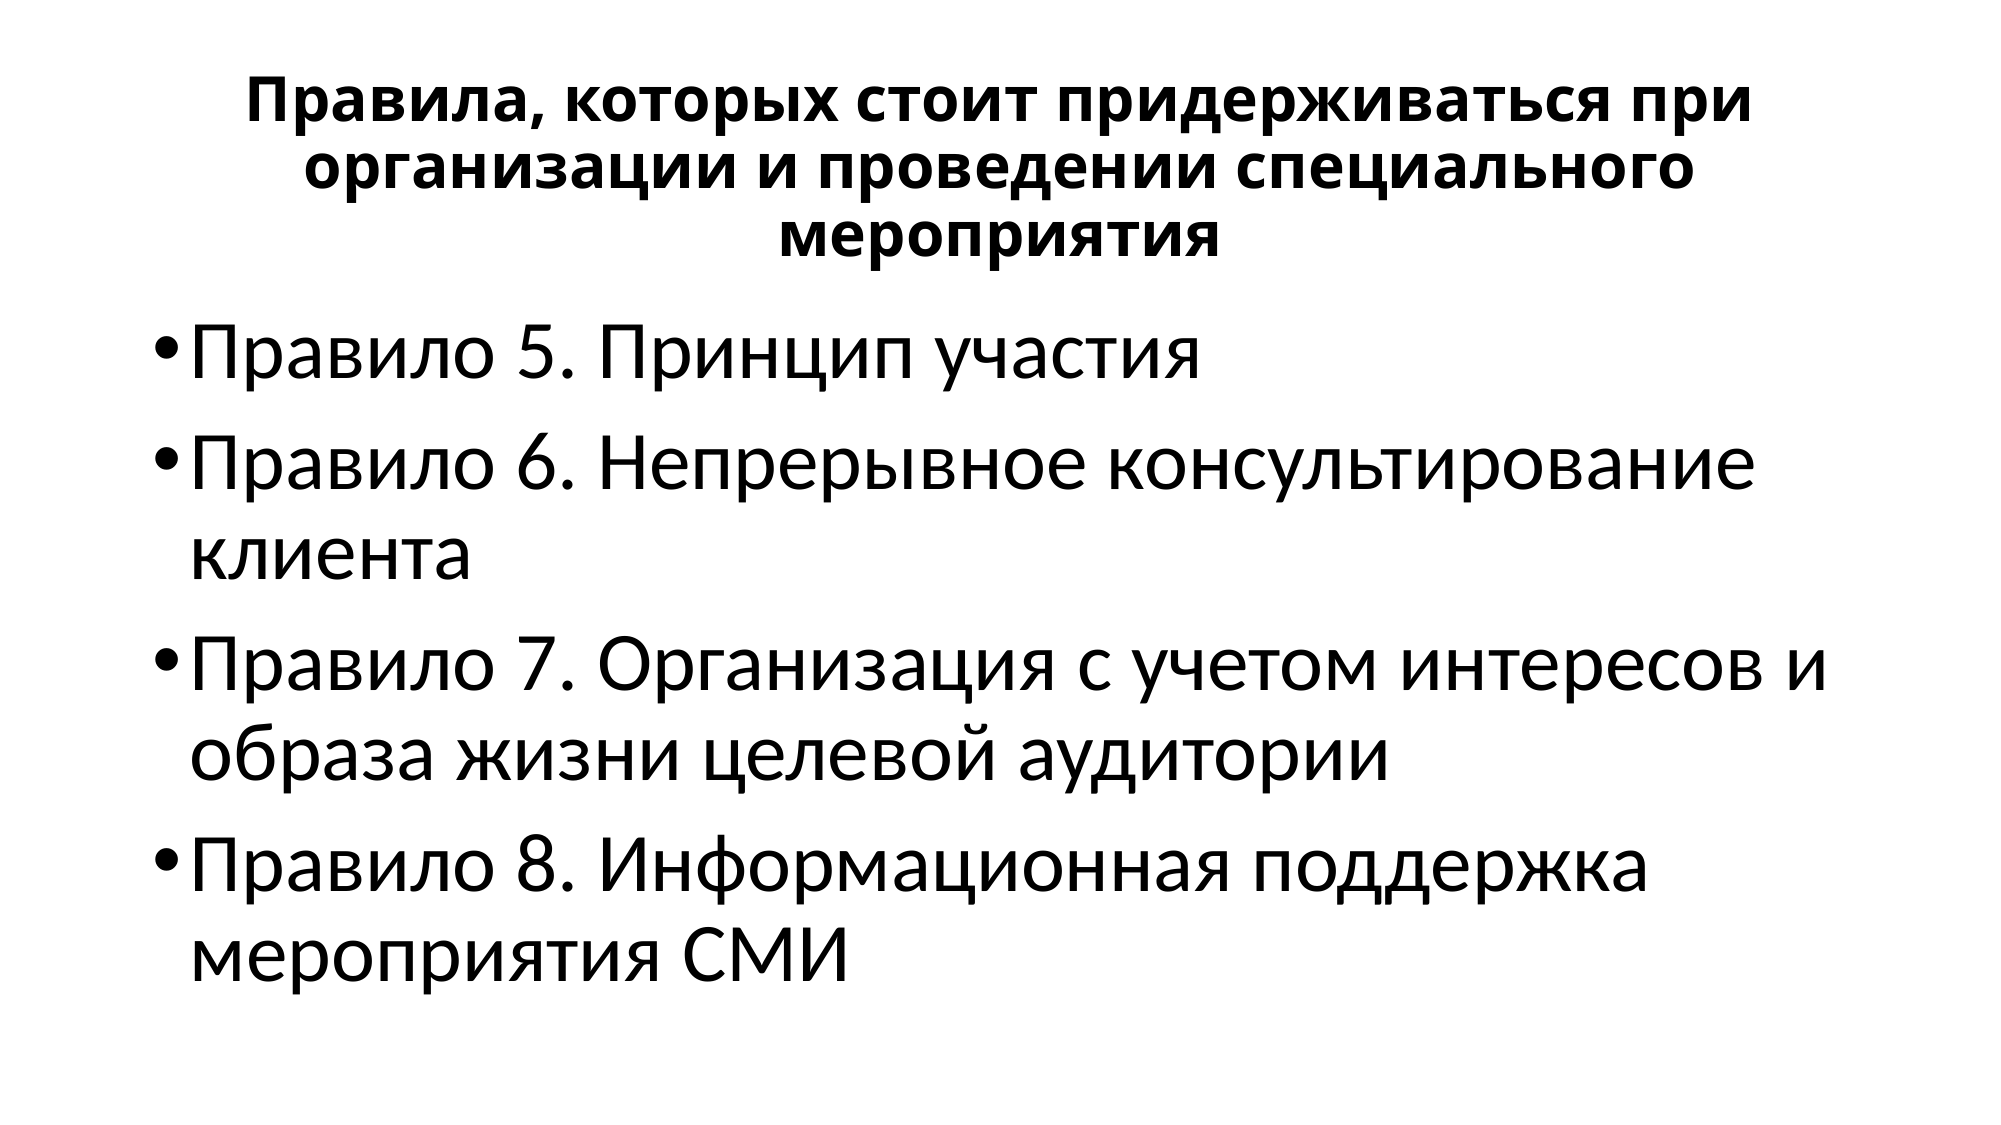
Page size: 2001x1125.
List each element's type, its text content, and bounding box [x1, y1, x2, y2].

title Правила, которых стоит придерживаться при организации и проведении специального мероприятия [137, 59, 1863, 278]
list Правило 5. Принцип участия Правило 6. Непрерывное консультирование клиента Правило 7. Организация с учетом интересов и образа жизни целевой аудитории Правило 8. Информационная поддержка мероприятия СМИ [137, 299, 1863, 1014]
